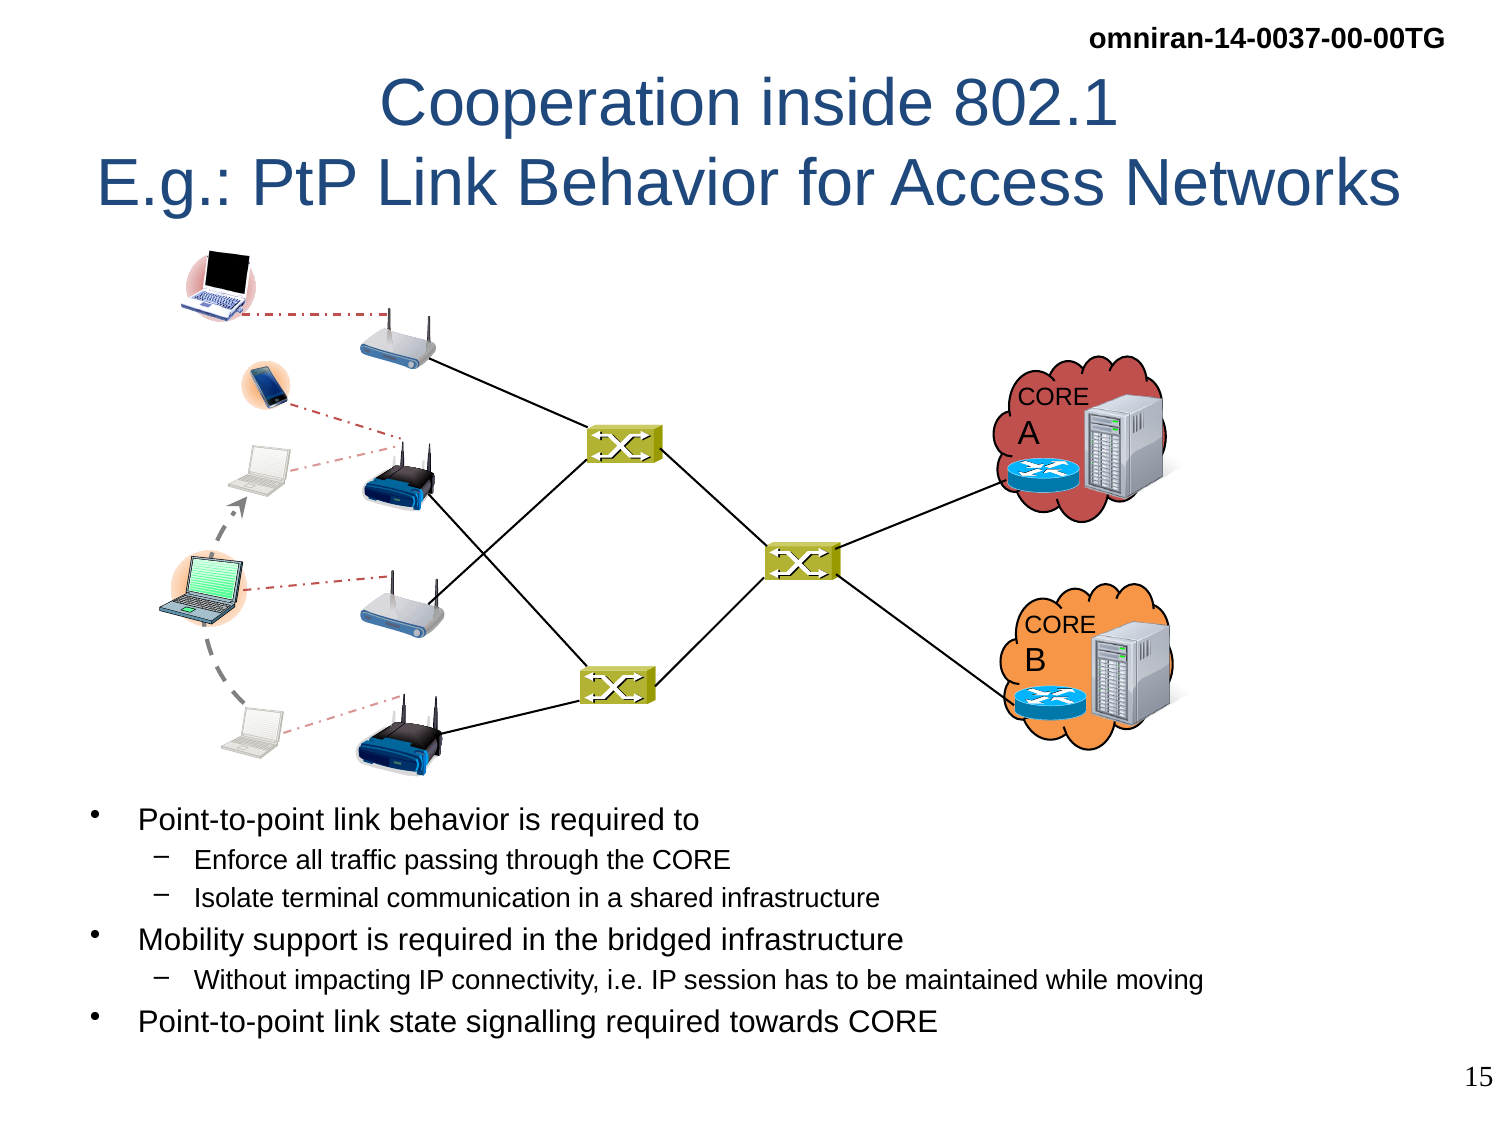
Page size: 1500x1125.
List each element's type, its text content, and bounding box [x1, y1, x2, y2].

list Point-to-point link behavior is required to Enforce all traffic passing through the CORE Isolate terminal communication in a shared infrastructure Mobility support is required in the bridged infrastructure Without impacting IP connectivity, i.e. IP session has to be maintained while moving Point-to-point link state signalling required towards CORE [75, 791, 1425, 1050]
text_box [159, 249, 1201, 777]
title Cooperation inside 802.1 E.g.: PtP Link Behavior for Access Networks [75, 45, 1425, 233]
